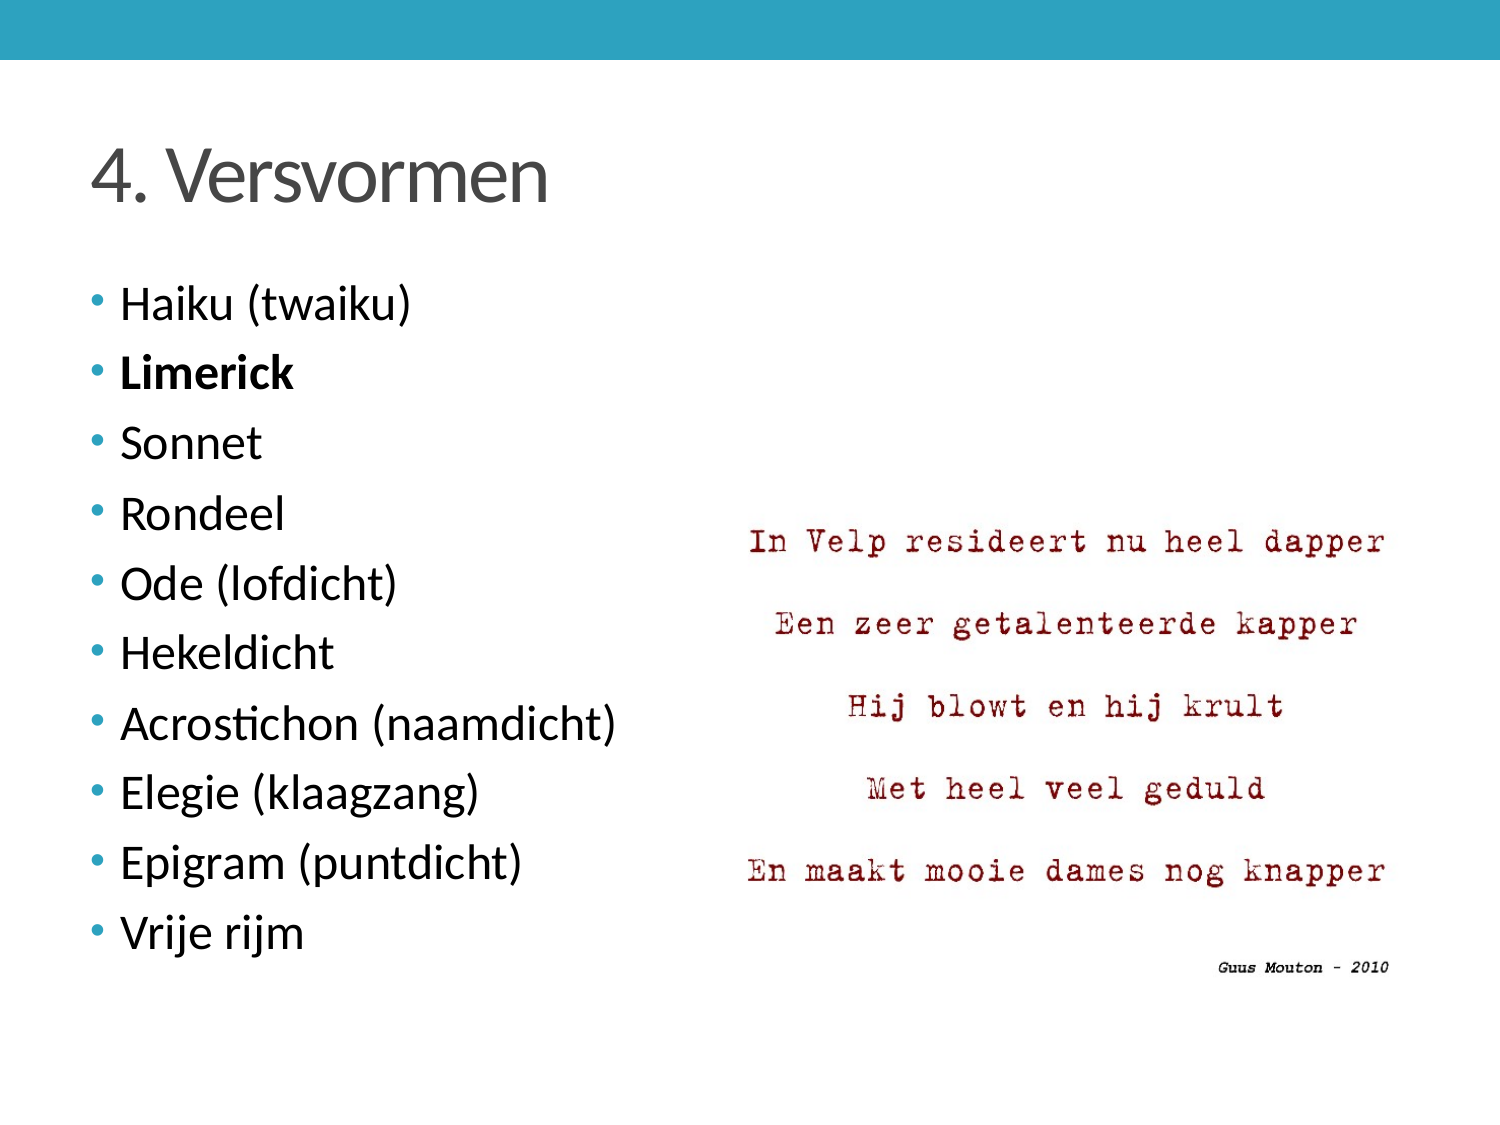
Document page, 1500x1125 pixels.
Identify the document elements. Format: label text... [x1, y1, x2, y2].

picture [666, 479, 1473, 1024]
list Haiku (twaiku) Limerick Sonnet Rondeel Ode (lofdicht) Hekeldicht Acrostichon (naamdicht) Elegie (klaagzang) Epigram (puntdicht) Vrije rijm [75, 262, 1425, 1063]
title 4. Versvormen [75, 87, 1425, 250]
